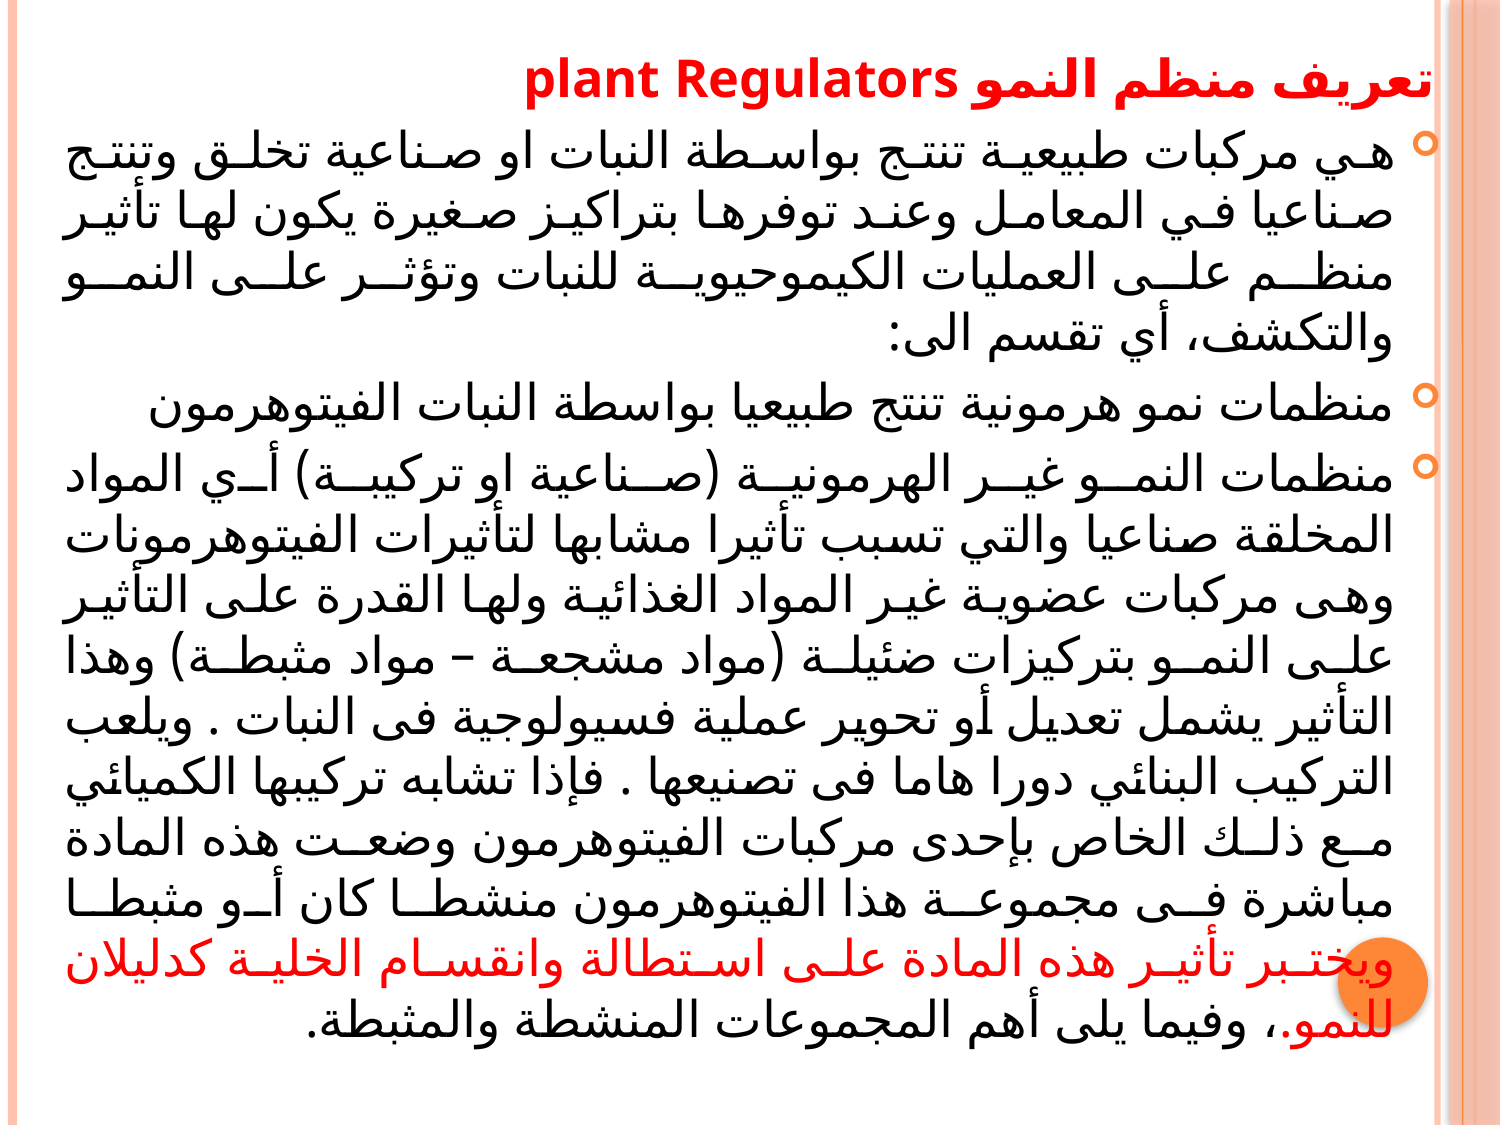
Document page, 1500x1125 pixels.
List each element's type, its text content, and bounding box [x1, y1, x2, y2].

list تعريف منظم النمو plant Regulators هي مركبات طبيعية تنتج بواسطة النبات او صناعية تخلق وتنتج صناعيا في المعامل وعند توفرها بتراكيز صغيرة يكون لها تأثير منظم على العمليات الكيموحيوية للنبات وتؤثر على النمو والتكشف، أي تقسم الى: منظمات نمو هرمونية تنتج طبيعيا بواسطة النبات الفيتوهرمون منظمات النمو غير الهرمونية (صناعية او تركيبة) أي المواد المخلقة صناعيا والتي تسبب تأثيرا مشابها لتأثيرات الفيتوهرمونات وهى مركبات عضوية غير المواد الغذائية ولها القدرة على التأثير على النمو بتركيزات ضئيلة (مواد مشجعة – مواد مثبطة) وهذا التأثير يشمل تعديل أو تحوير عملية فسيولوجية فى النبات . ويلعب التركيب البنائي دورا هاما فى تصنيعها . فإذا تشابه تركيبها الكميائي مع ذلك الخاص بإحدى مركبات الفيتوهرمون وضعت هذه المادة مباشرة فى مجموعة هذا الفيتوهرمون منشطا كان أو مثبطا ويختبر تأثير هذه المادة على استطالة وانقسام الخلية كدليلان للنمو.، وفيما يلى أهم المجموعات المنشطة والمثبطة. [50, 37, 1450, 1088]
